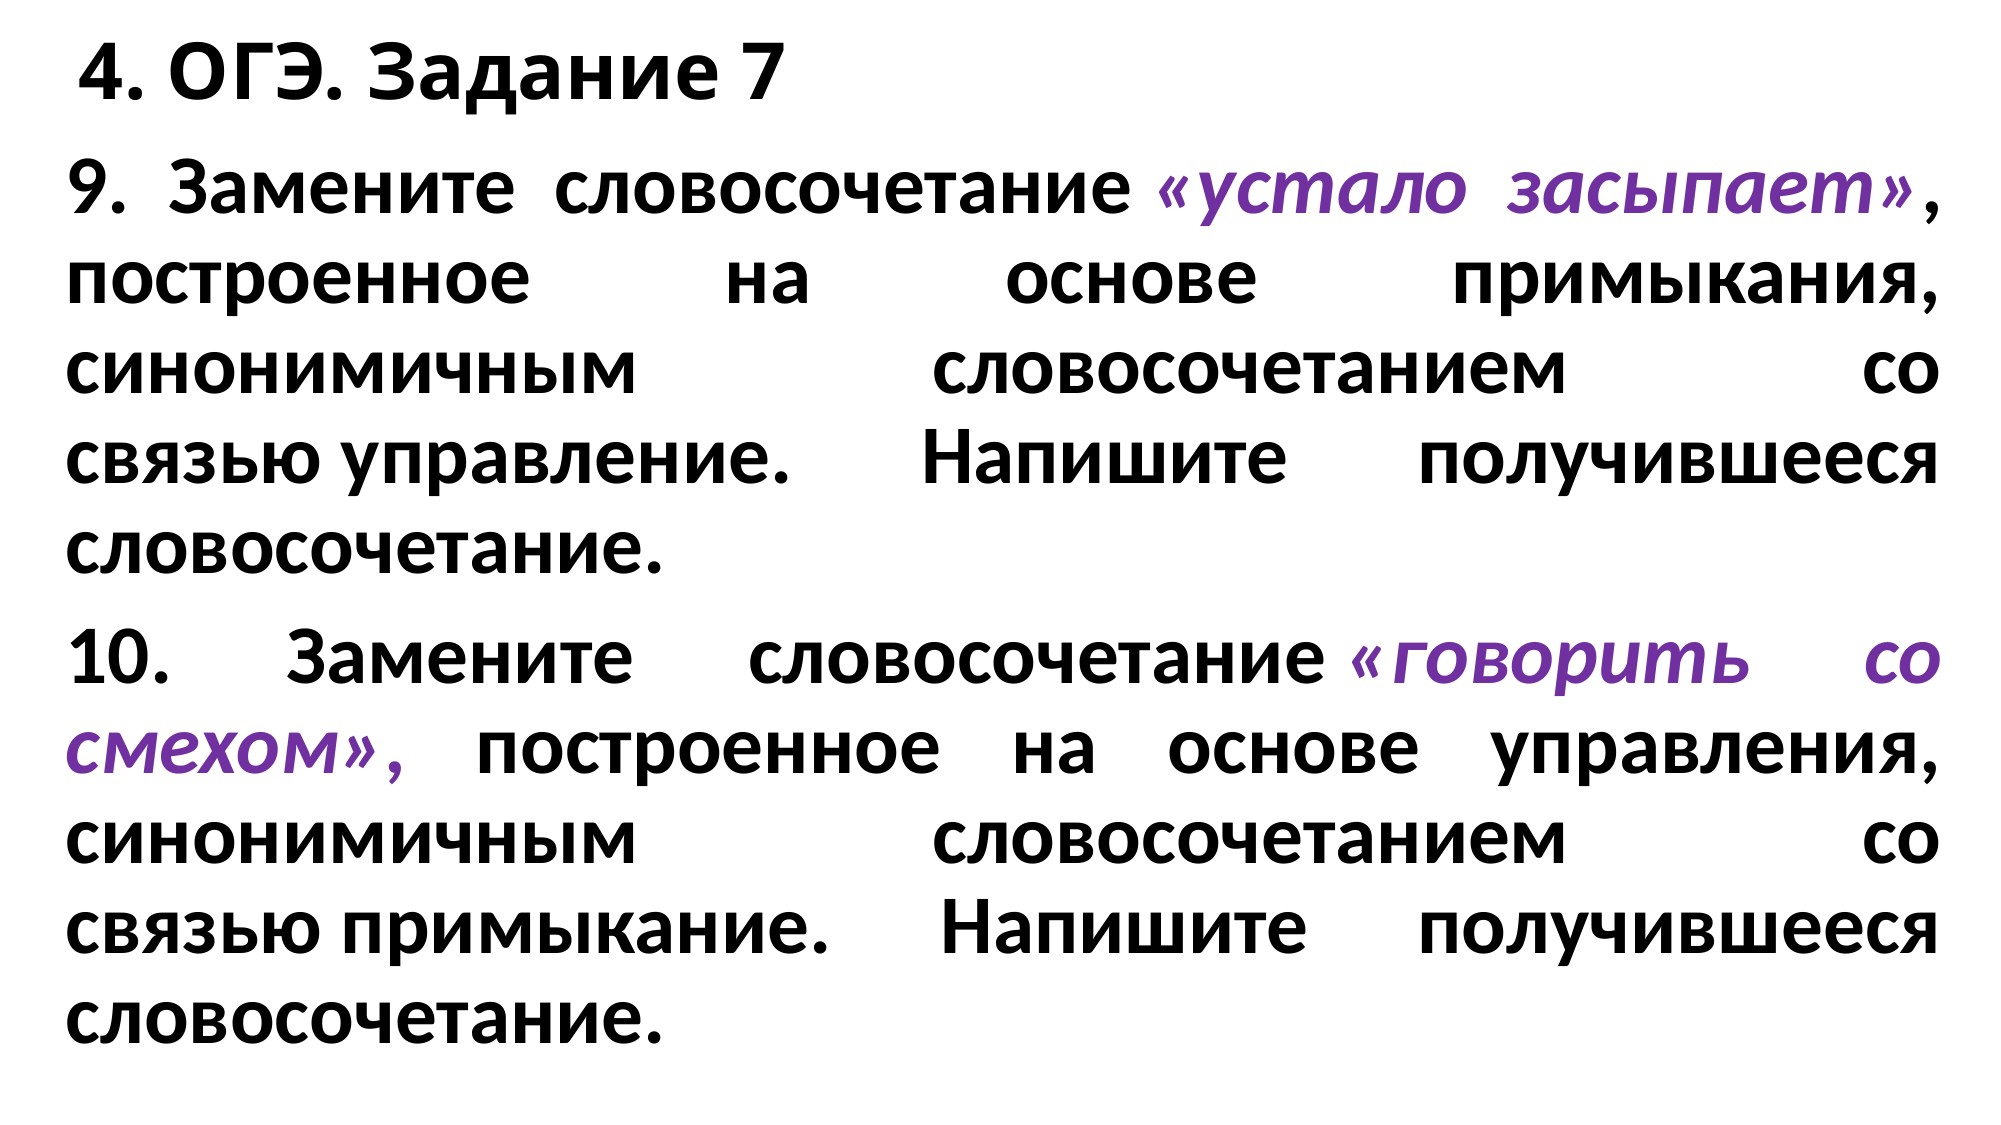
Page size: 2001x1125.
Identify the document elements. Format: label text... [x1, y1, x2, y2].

title 4. ОГЭ. Задание 7 [63, 23, 1905, 124]
list 9. Замените словосочетание «устало засыпает», построенное на основе примыкания, синонимичным словосочетанием со связью управление. Напишите получившееся словосочетание. 10. Замените словосочетание «говорить со смехом», построенное на основе управления, синонимичным словосочетанием со связью примыкание. Напишите получившееся словосочетание. [50, 134, 1958, 1075]
